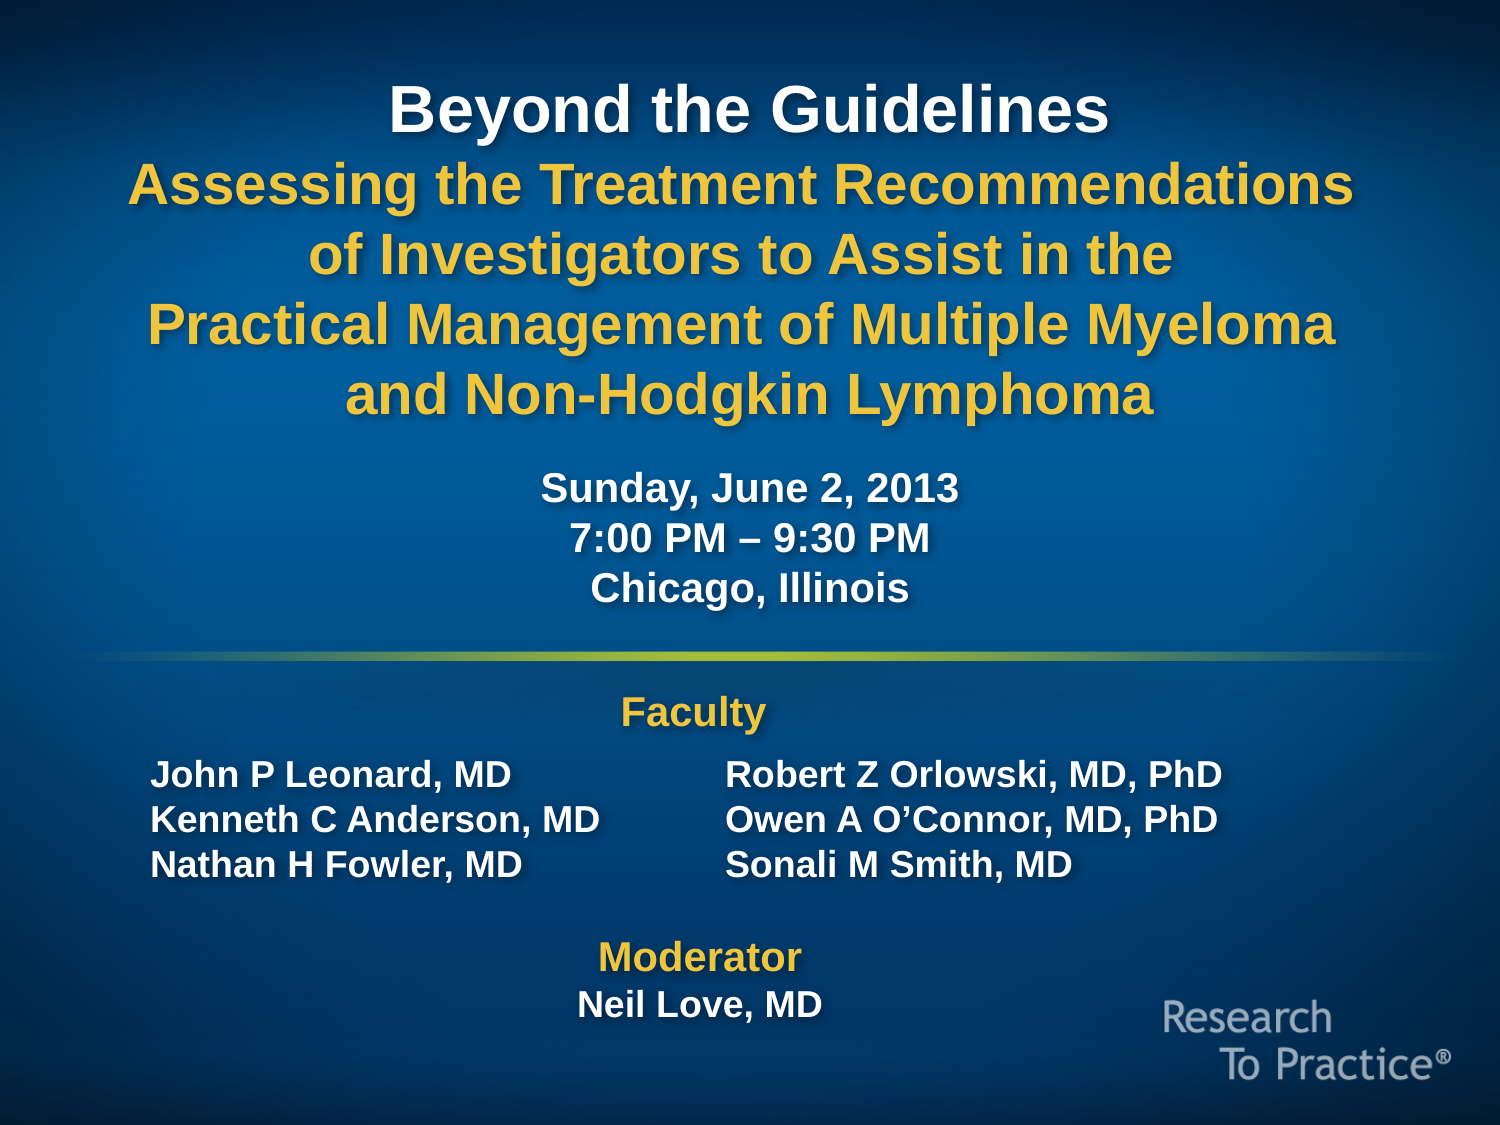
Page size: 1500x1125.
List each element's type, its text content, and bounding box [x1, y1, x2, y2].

text_box Moderator Neil Love, MD [509, 918, 892, 1033]
text_box Robert Z Orlowski, MD, PhD Owen A O’Connor, MD, PhD Sonali M Smith, MD [755, 750, 1450, 863]
text_box Beyond the Guidelines Assessing the Treatment Recommendations of Investigators to Assist in the Practical Management of Multiple Myeloma and Non-Hodgkin Lymphoma Sunday, June 2, 2013 7:00 PM – 9:30 PM Chicago, Illinois [50, 23, 1450, 654]
text_box John P Leonard, MD Kenneth C Anderson, MD Nathan H Fowler, MD [150, 750, 745, 863]
picture [0, 0, 1500, 1125]
text_box Faculty [606, 677, 794, 743]
